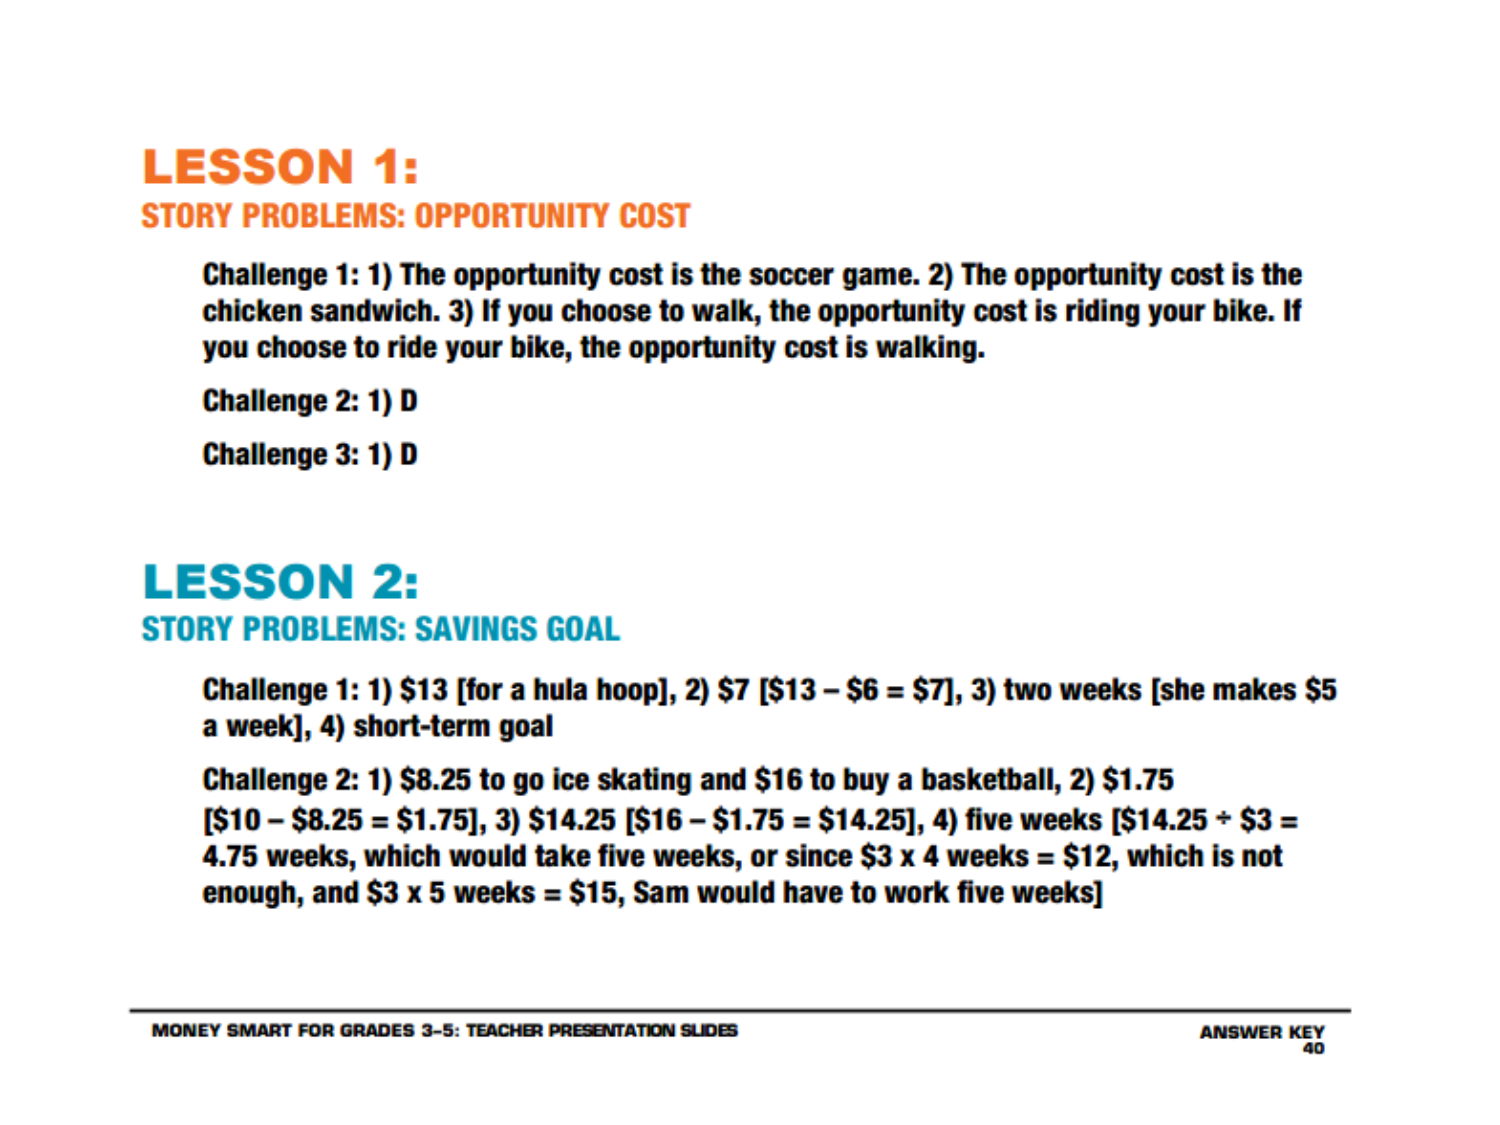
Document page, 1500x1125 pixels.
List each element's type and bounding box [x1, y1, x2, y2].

picture [74, 71, 1388, 1083]
